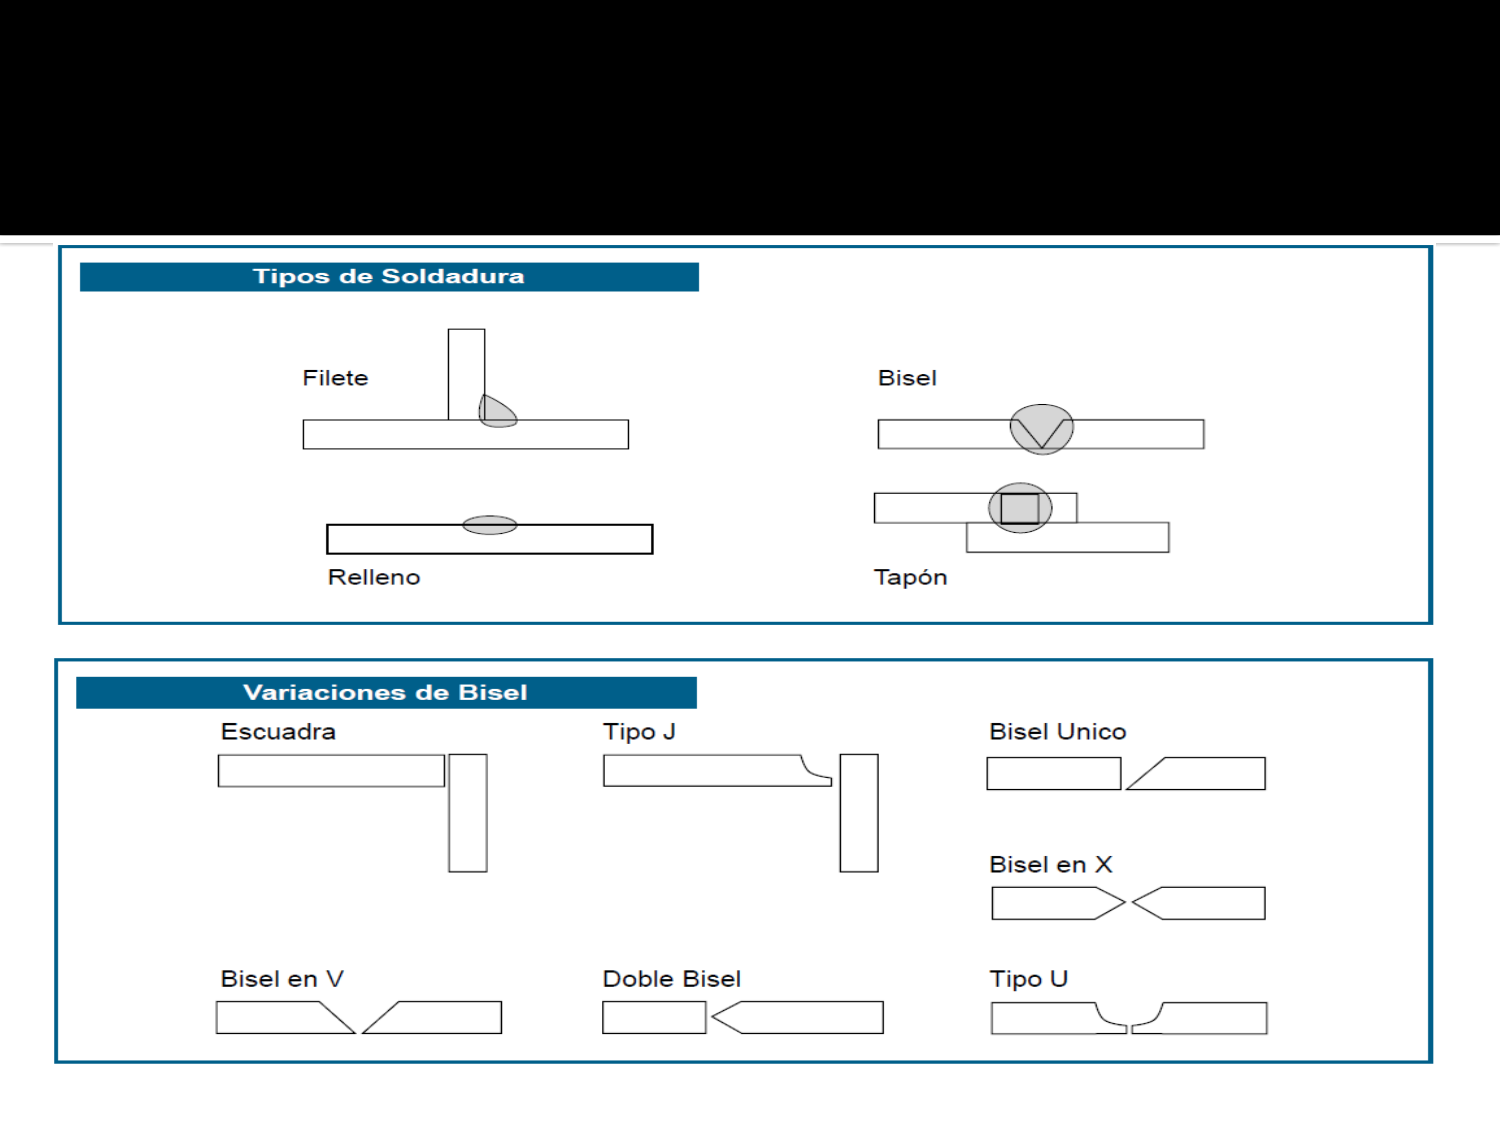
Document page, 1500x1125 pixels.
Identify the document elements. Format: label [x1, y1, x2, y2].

picture [53, 656, 1436, 1066]
picture [53, 243, 1436, 628]
